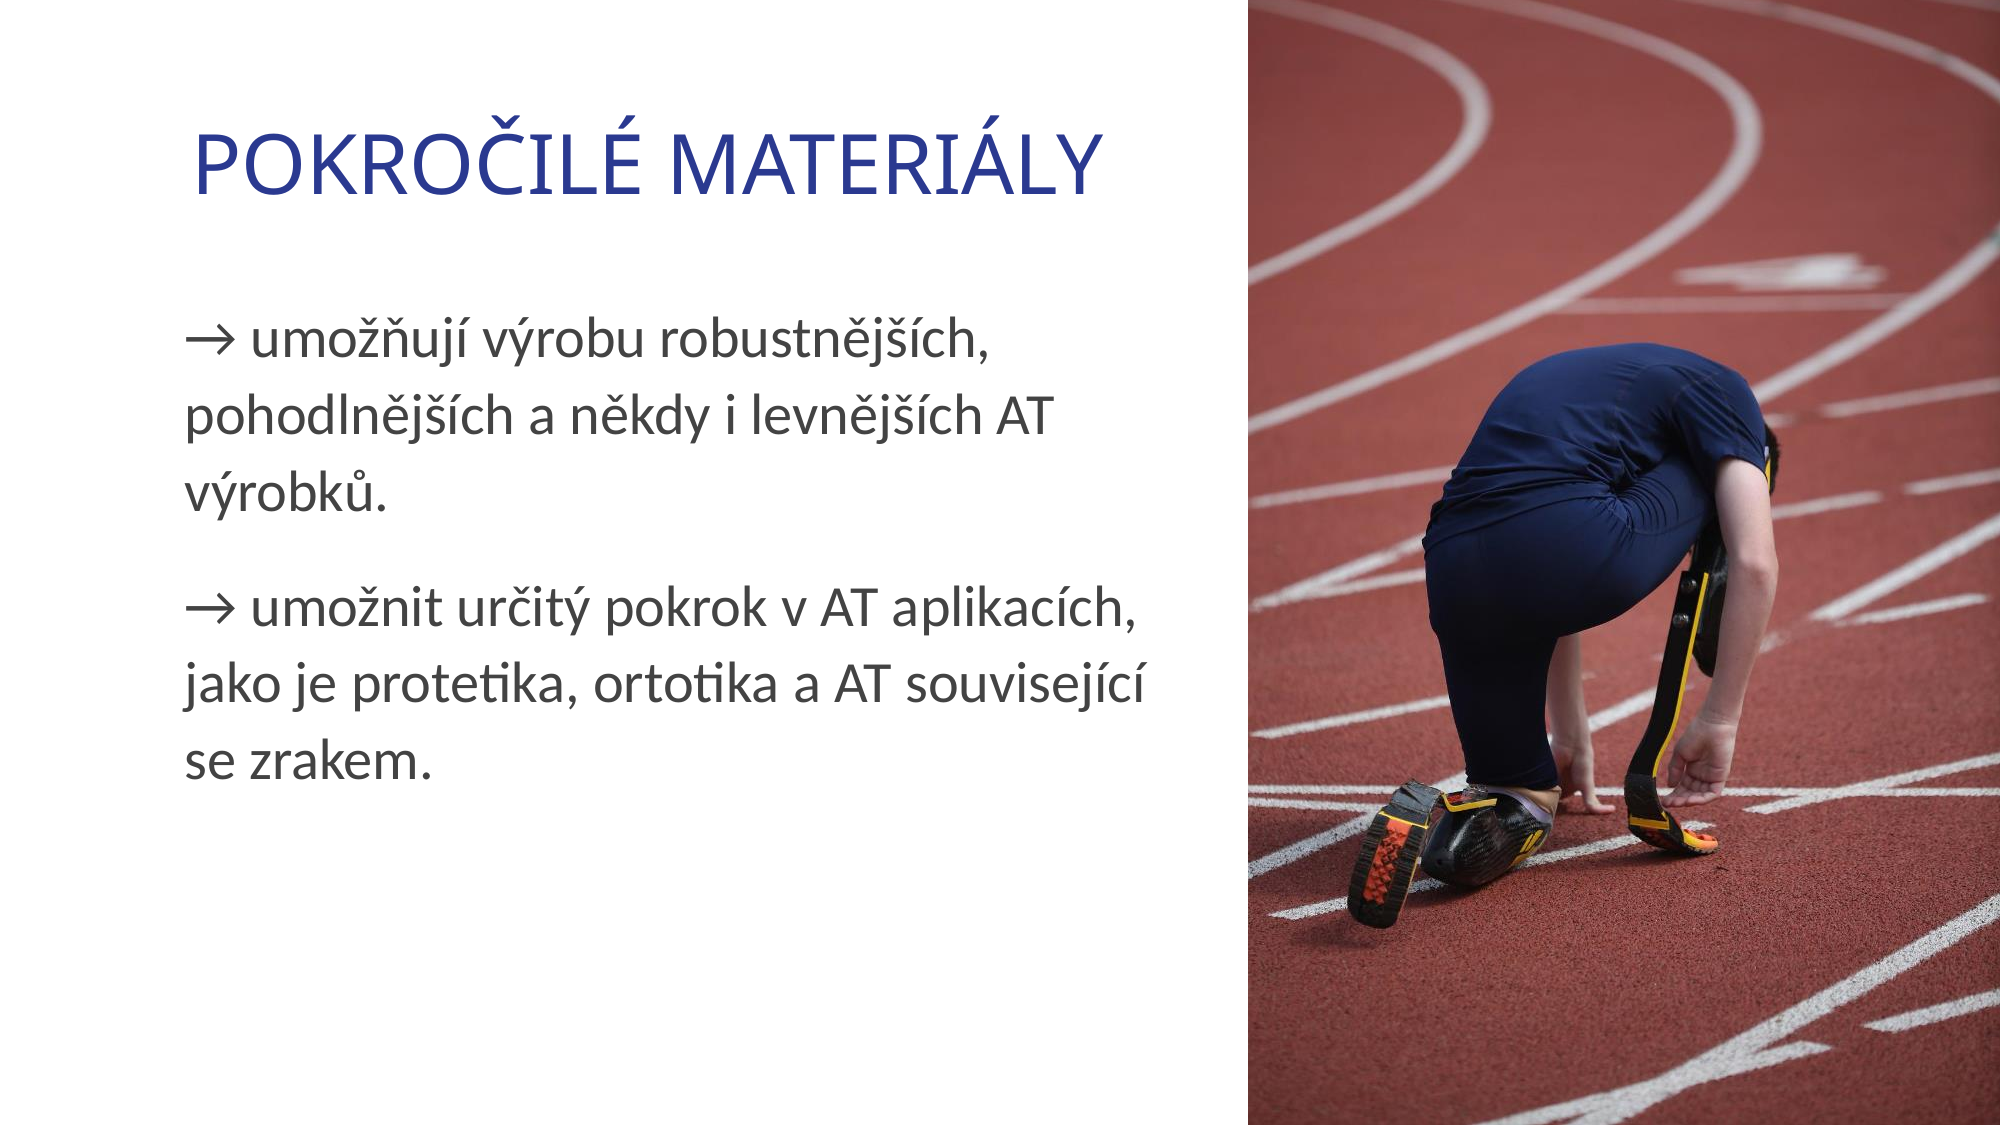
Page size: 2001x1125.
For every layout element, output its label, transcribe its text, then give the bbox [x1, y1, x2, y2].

picture [1247, 0, 2000, 1125]
list → umožňují výrobu robustnějších, pohodlnějších a někdy i levnějších AT výrobků. → umožnit určitý pokrok v AT aplikacích, jako je protetika, ortotika a AT související se zrakem. [94, 284, 1217, 1051]
title POKROČILÉ MATERIÁLY [176, 99, 1136, 235]
